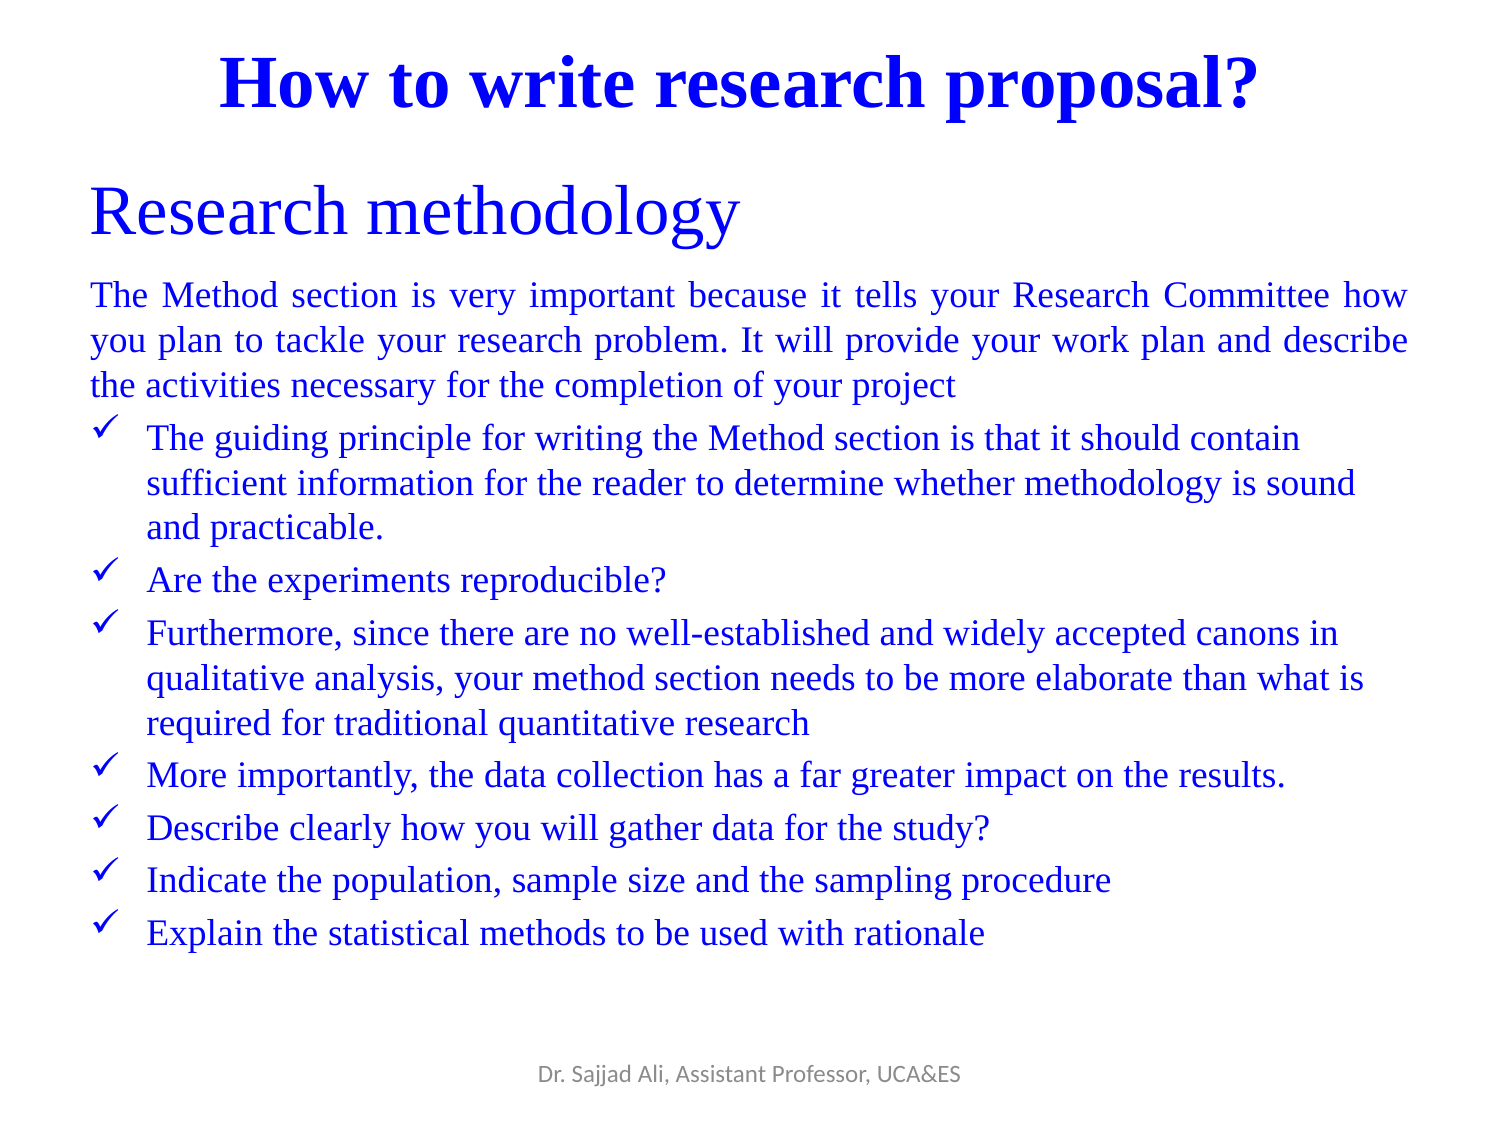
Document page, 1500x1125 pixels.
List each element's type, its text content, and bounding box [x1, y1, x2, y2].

text_box Research methodology [74, 149, 1350, 263]
list The Method section is very important because it tells your Research Committee how you plan to tackle your research problem. It will provide your work plan and describe the activities necessary for the completion of your project The guiding principle for writing the Method section is that it should contain sufficient information for the reader to determine whether methodology is sound and practicable. Are the experiments reproducible? Furthermore, since there are no well-established and widely accepted canons in qualitative analysis, your method section needs to be more elaborate than what is required for traditional quantitative research More importantly, the data collection has a far greater impact on the results. Describe clearly how you will gather data for the study? Indicate the population, sample size and the sampling procedure Explain the statistical methods to be used with rationale [75, 262, 1425, 1050]
footer Dr. Sajjad Ali, Assistant Professor, UCA&ES [512, 1042, 988, 1103]
title How to write research proposal? [75, 12, 1425, 142]
